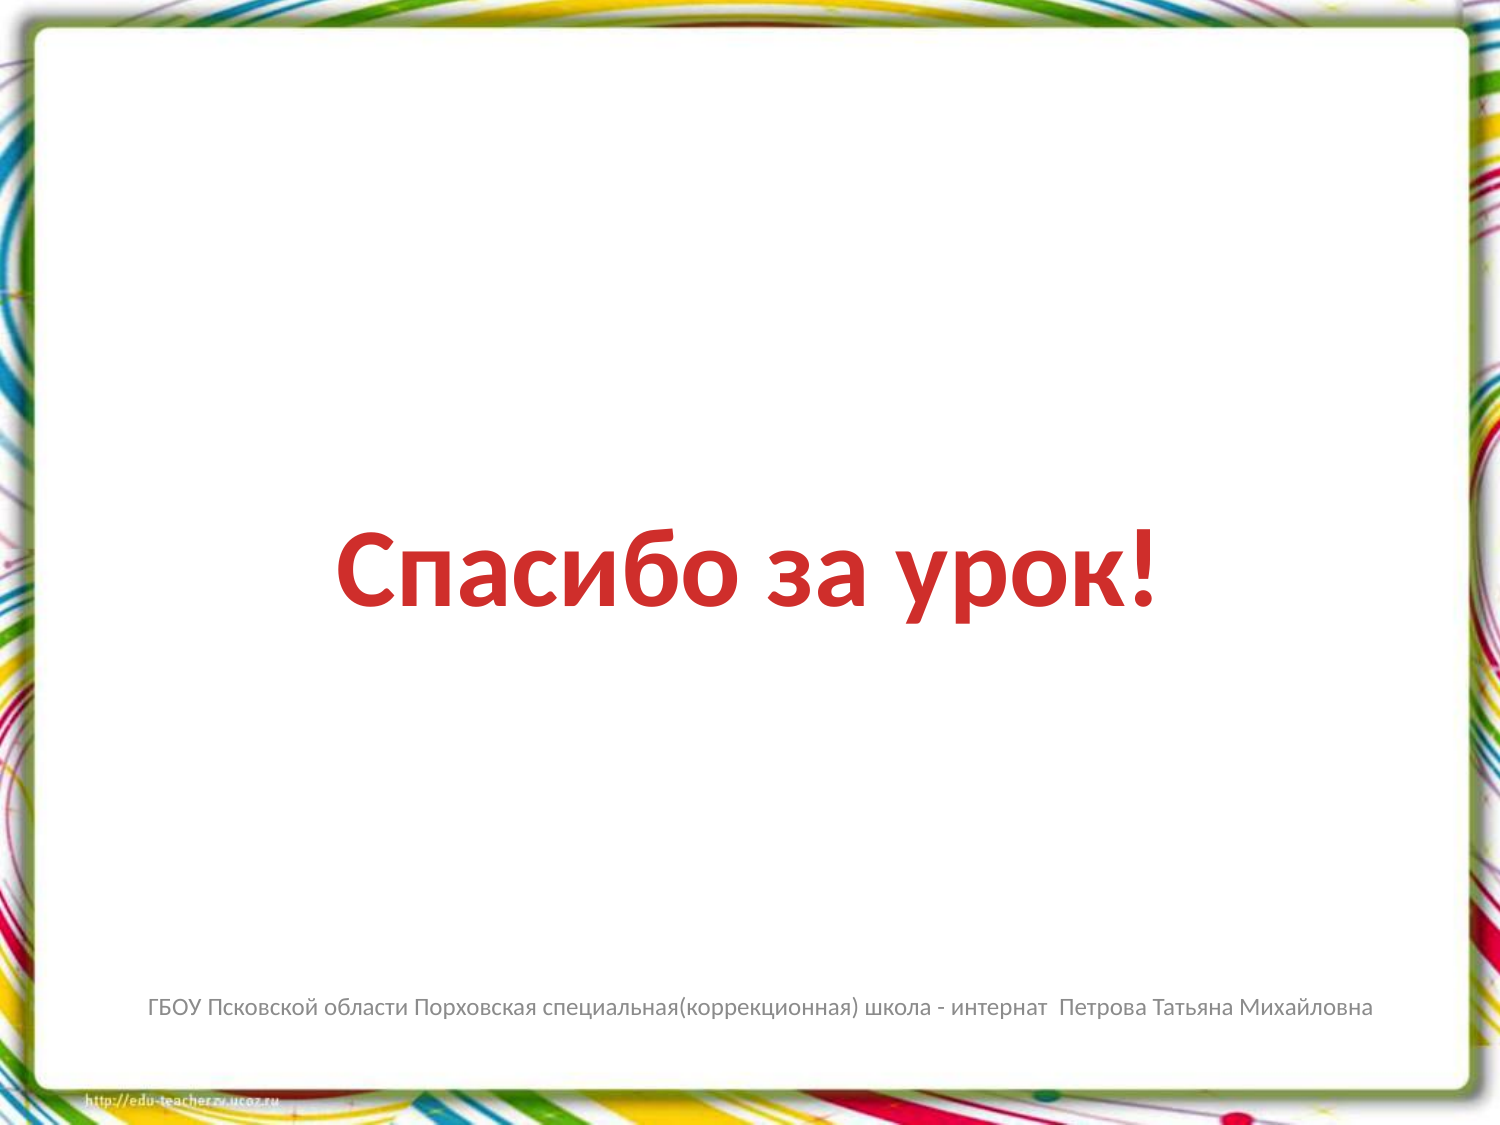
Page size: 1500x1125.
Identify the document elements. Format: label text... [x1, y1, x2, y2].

text_box Спасибо за урок! [321, 486, 1179, 637]
footer ГБОУ Псковской области Порховская специальная(коррекционная) школа - интернат Петрова Татьяна Михайловна [53, 975, 1471, 1036]
picture [0, 0, 1500, 1125]
